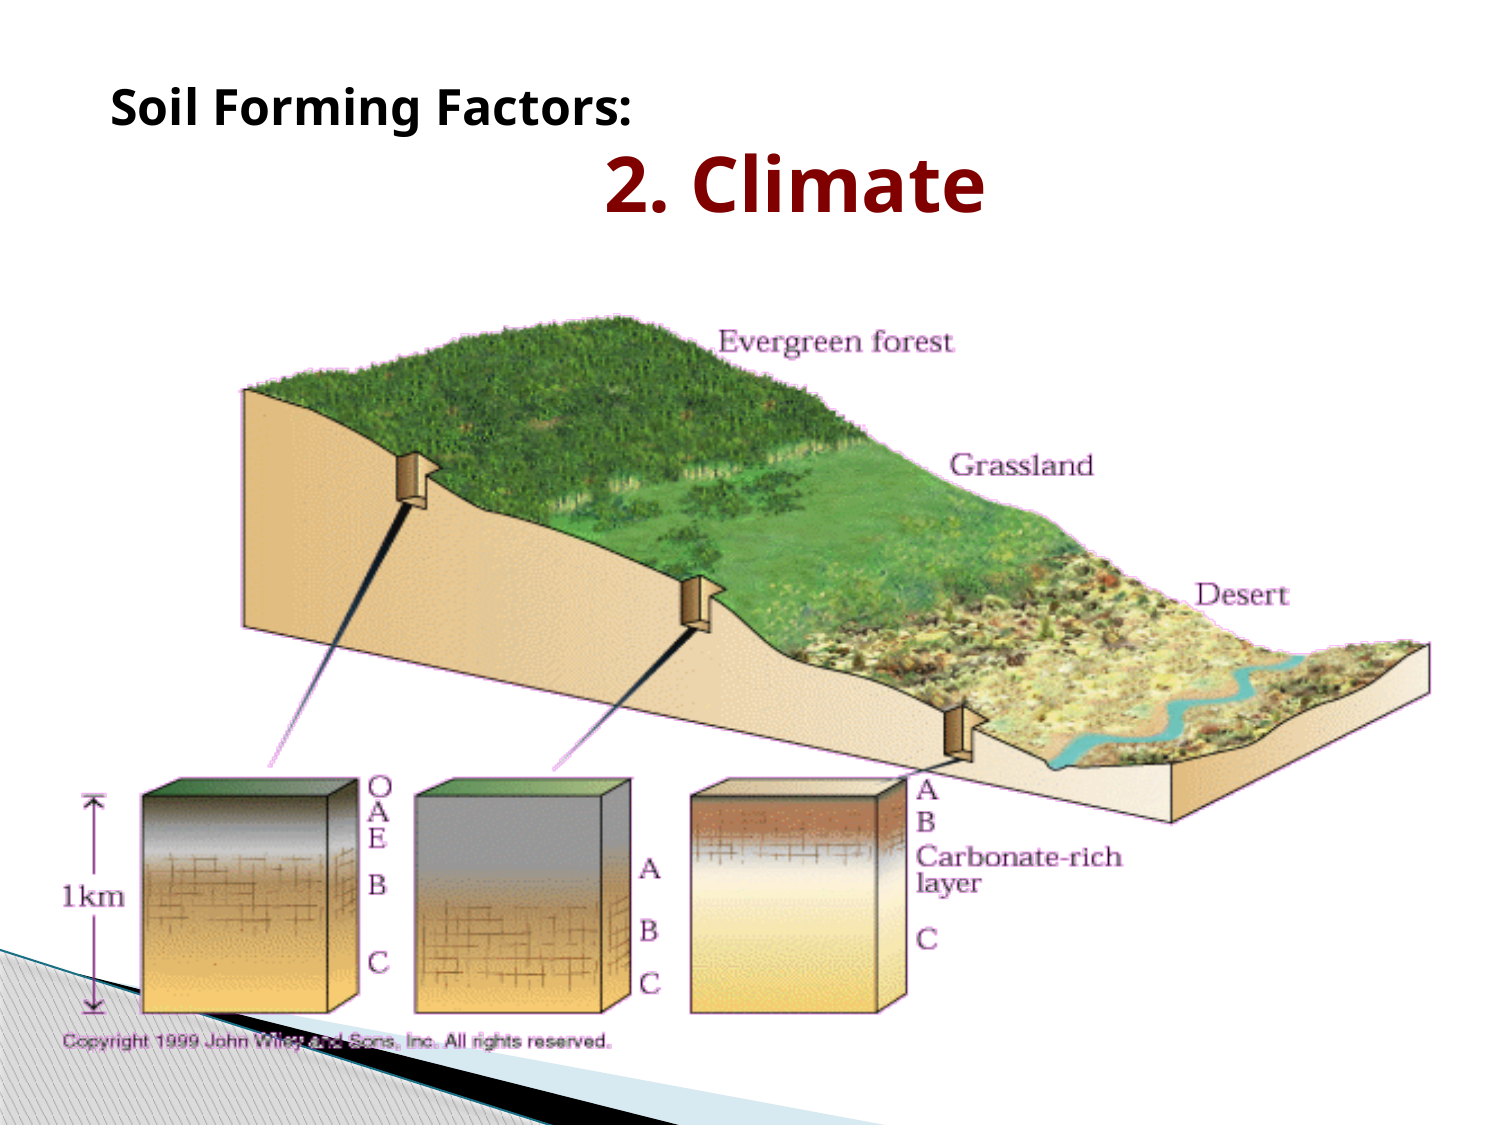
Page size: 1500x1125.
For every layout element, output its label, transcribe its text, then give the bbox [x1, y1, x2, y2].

picture [62, 312, 1438, 1053]
text_box Soil Forming Factors: 2. Climate [110, 75, 1392, 228]
